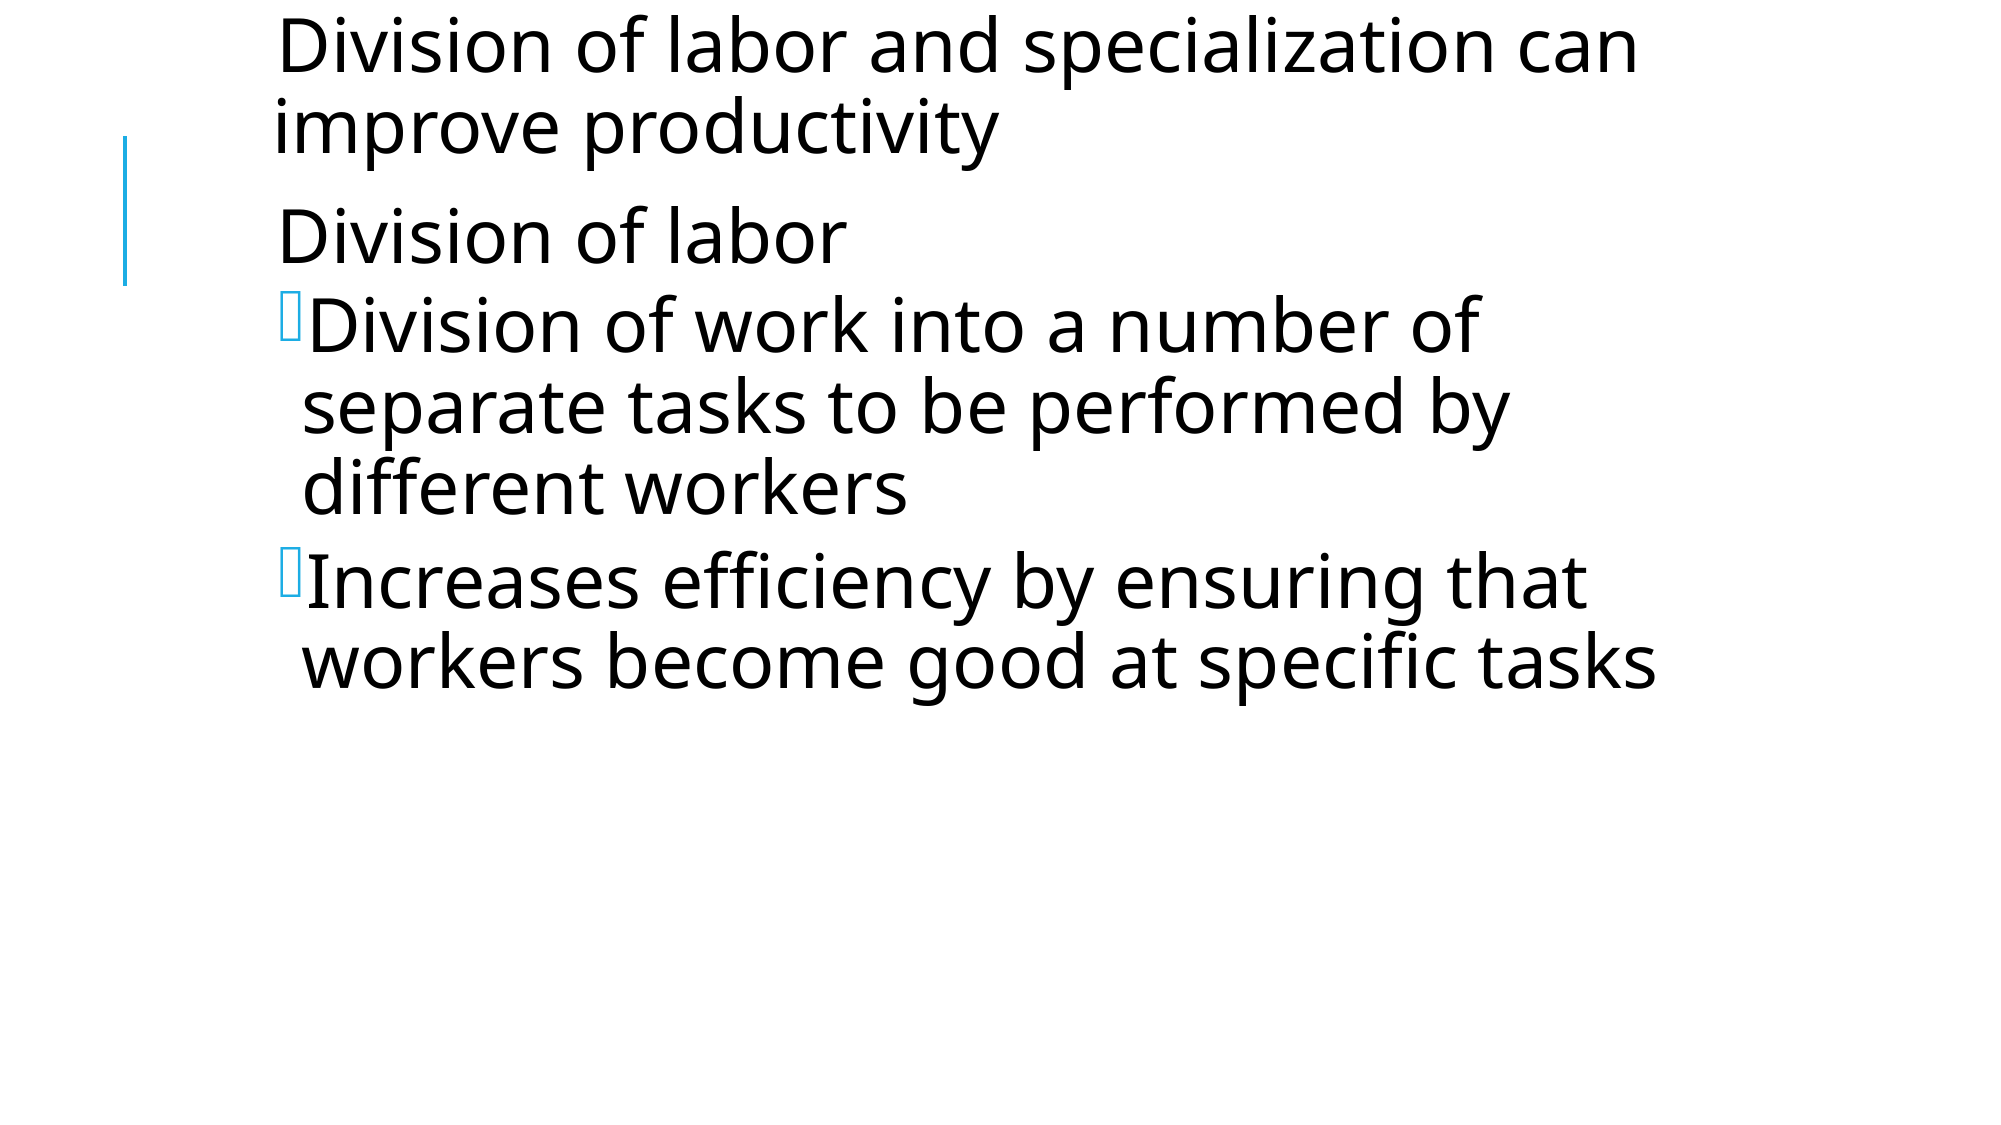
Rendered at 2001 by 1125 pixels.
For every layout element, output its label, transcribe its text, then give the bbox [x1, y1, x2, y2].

list Division of labor and specialization can improve productivity Division of labor Division of work into a number of separate tasks to be performed by different workers Increases efficiency by ensuring that workers become good at specific tasks [249, 0, 1750, 1125]
